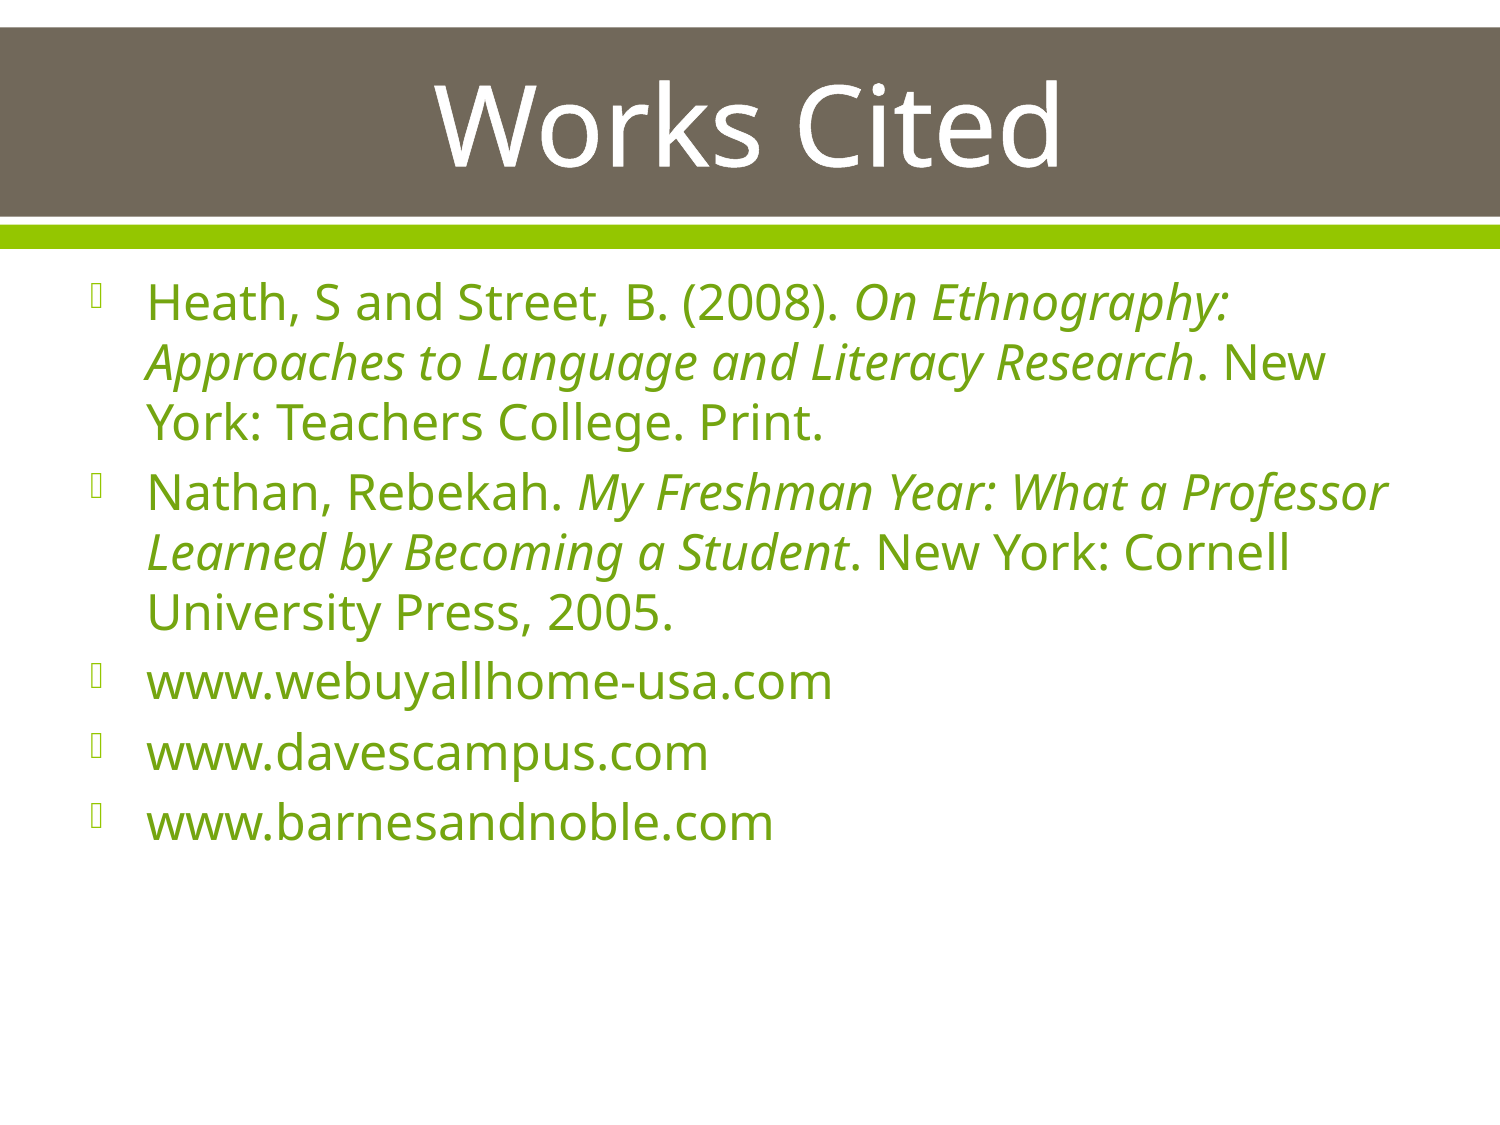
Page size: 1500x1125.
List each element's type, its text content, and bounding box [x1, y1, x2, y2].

title Works Cited [75, 29, 1425, 213]
list Heath, S and Street, B. (2008). On Ethnography: Approaches to Language and Literacy Research. New York: Teachers College. Print. Nathan, Rebekah. My Freshman Year: What a Professor Learned by Becoming a Student. New York: Cornell University Press, 2005. www.webuyallhome-usa.com www.davescampus.com www.barnesandnoble.com [75, 262, 1425, 1005]
